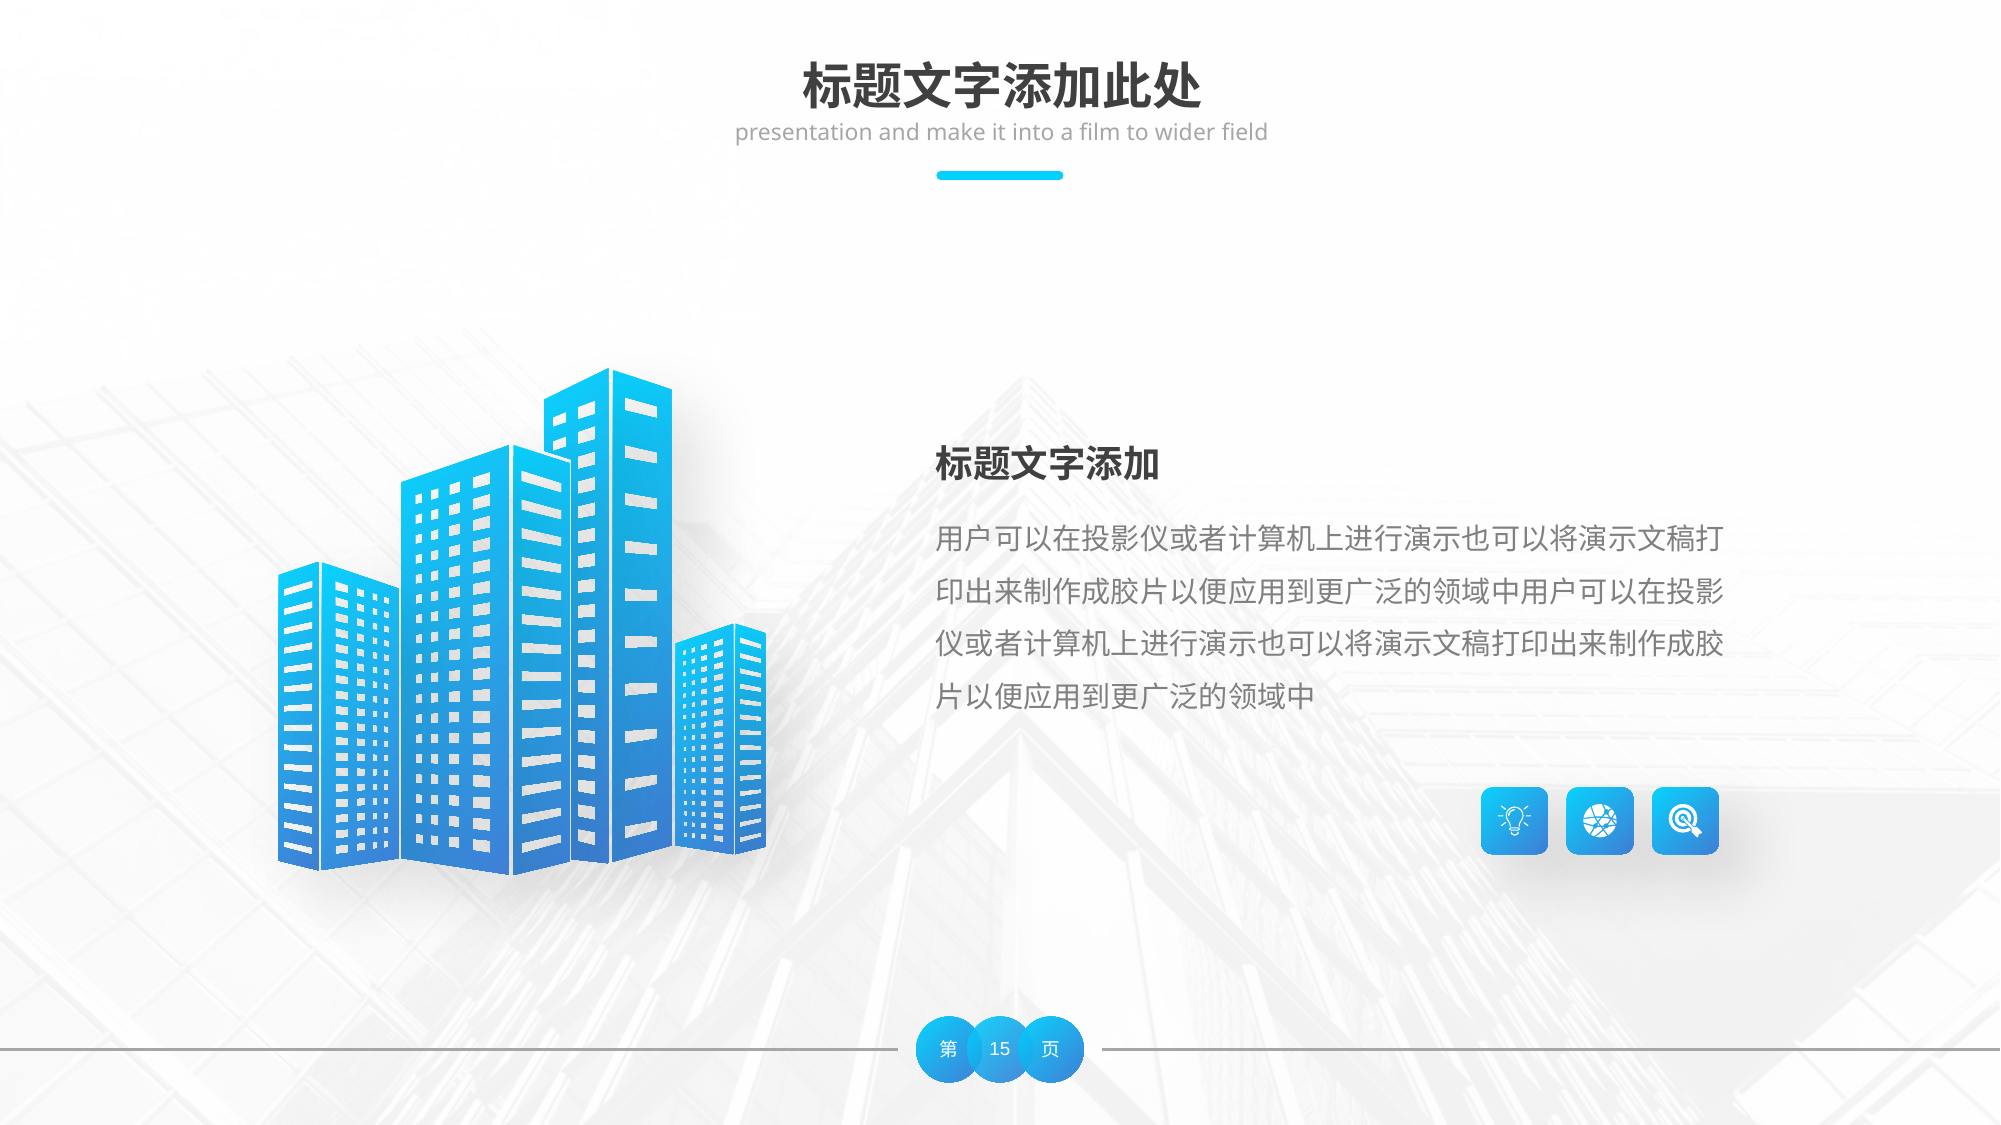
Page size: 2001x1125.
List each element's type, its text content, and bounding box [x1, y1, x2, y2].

text_box [1565, 786, 1635, 856]
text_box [920, 424, 1755, 724]
text_box [1480, 786, 1549, 856]
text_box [647, 46, 1357, 153]
text_box [1667, 802, 1704, 839]
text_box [278, 368, 766, 875]
slide_number 15 [964, 1017, 1036, 1078]
text_box [1496, 804, 1533, 838]
text_box [1582, 802, 1618, 839]
text_box [1651, 786, 1720, 856]
